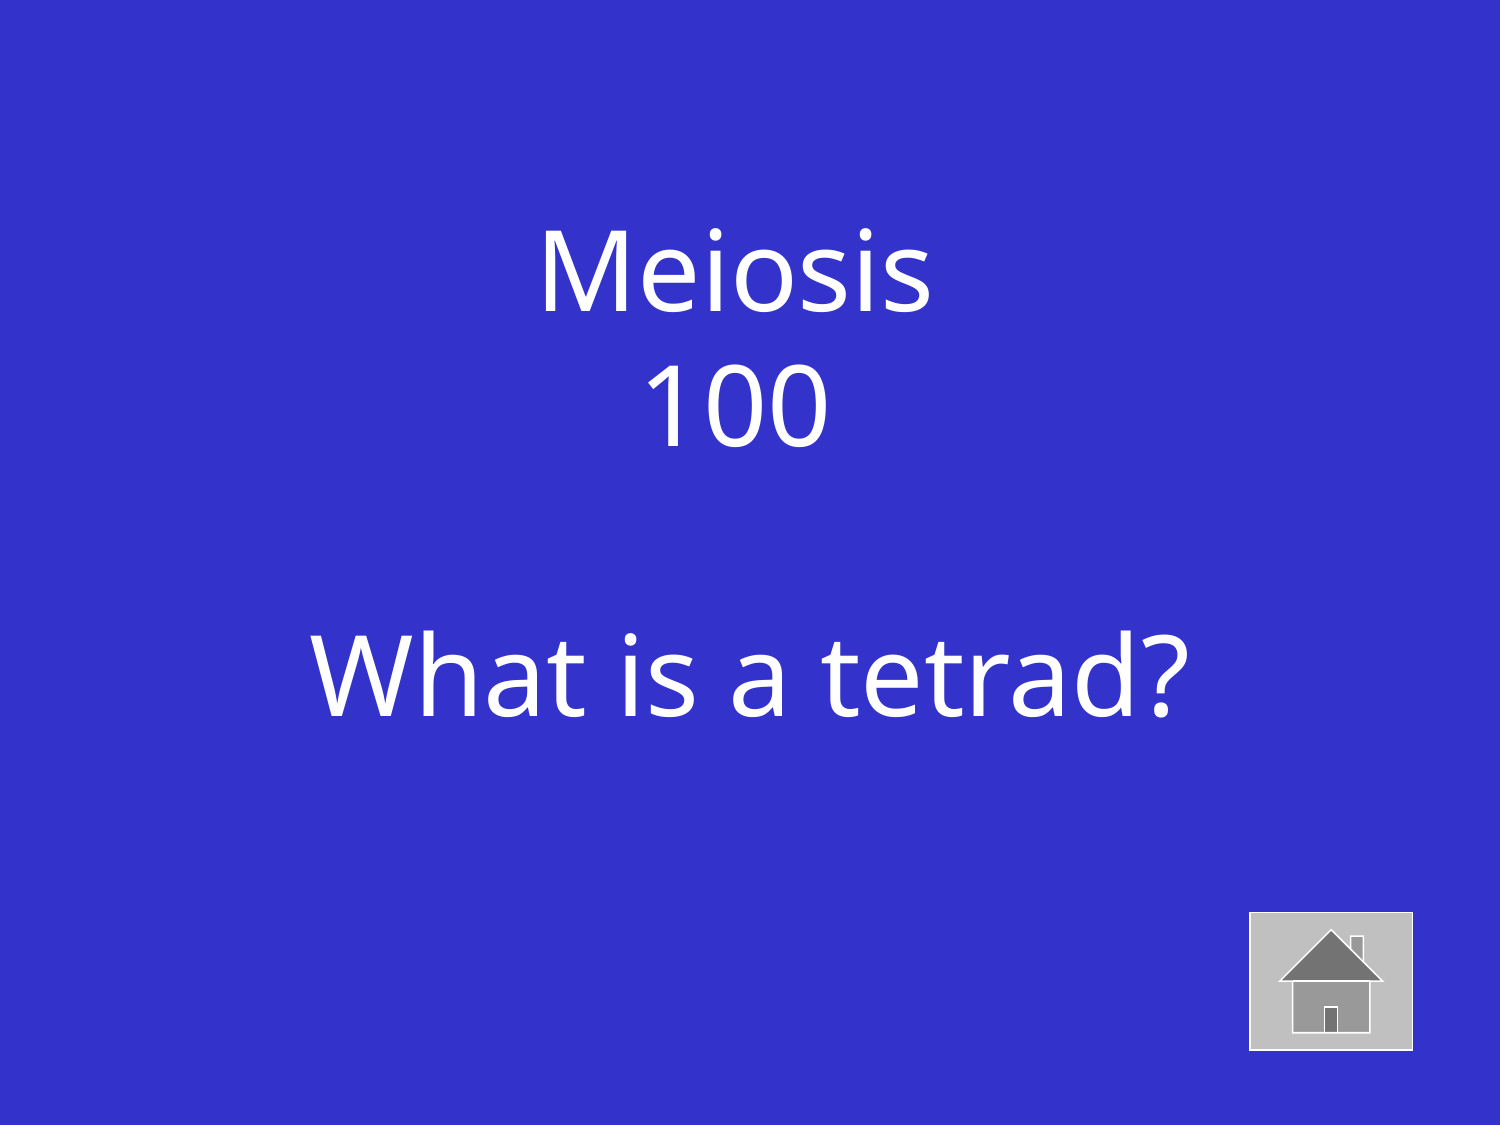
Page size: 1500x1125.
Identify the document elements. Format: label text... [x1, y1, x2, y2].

title Meiosis 100 What is a tetrad? [112, 374, 1388, 563]
text_box [1249, 912, 1413, 1050]
